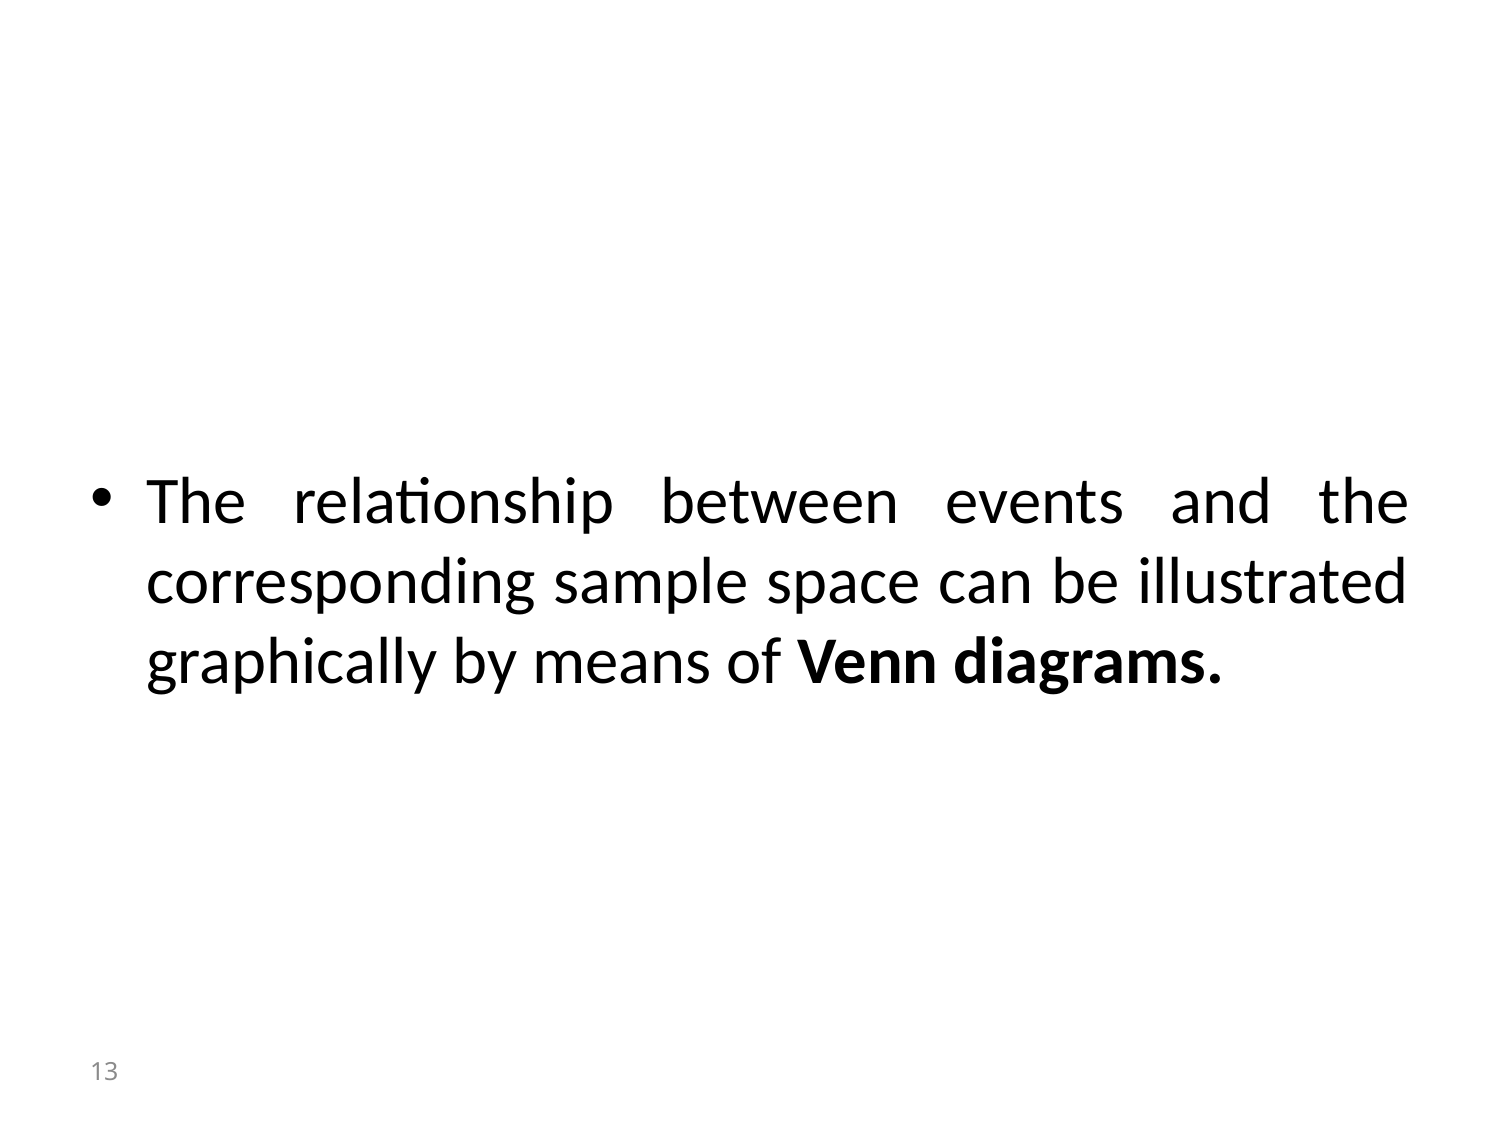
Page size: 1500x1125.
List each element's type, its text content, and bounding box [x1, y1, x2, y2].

slide_number 13 [75, 1042, 425, 1103]
list The relationship between events and the corresponding sample space can be illustrated graphically by means of Venn diagrams. [75, 262, 1425, 1005]
